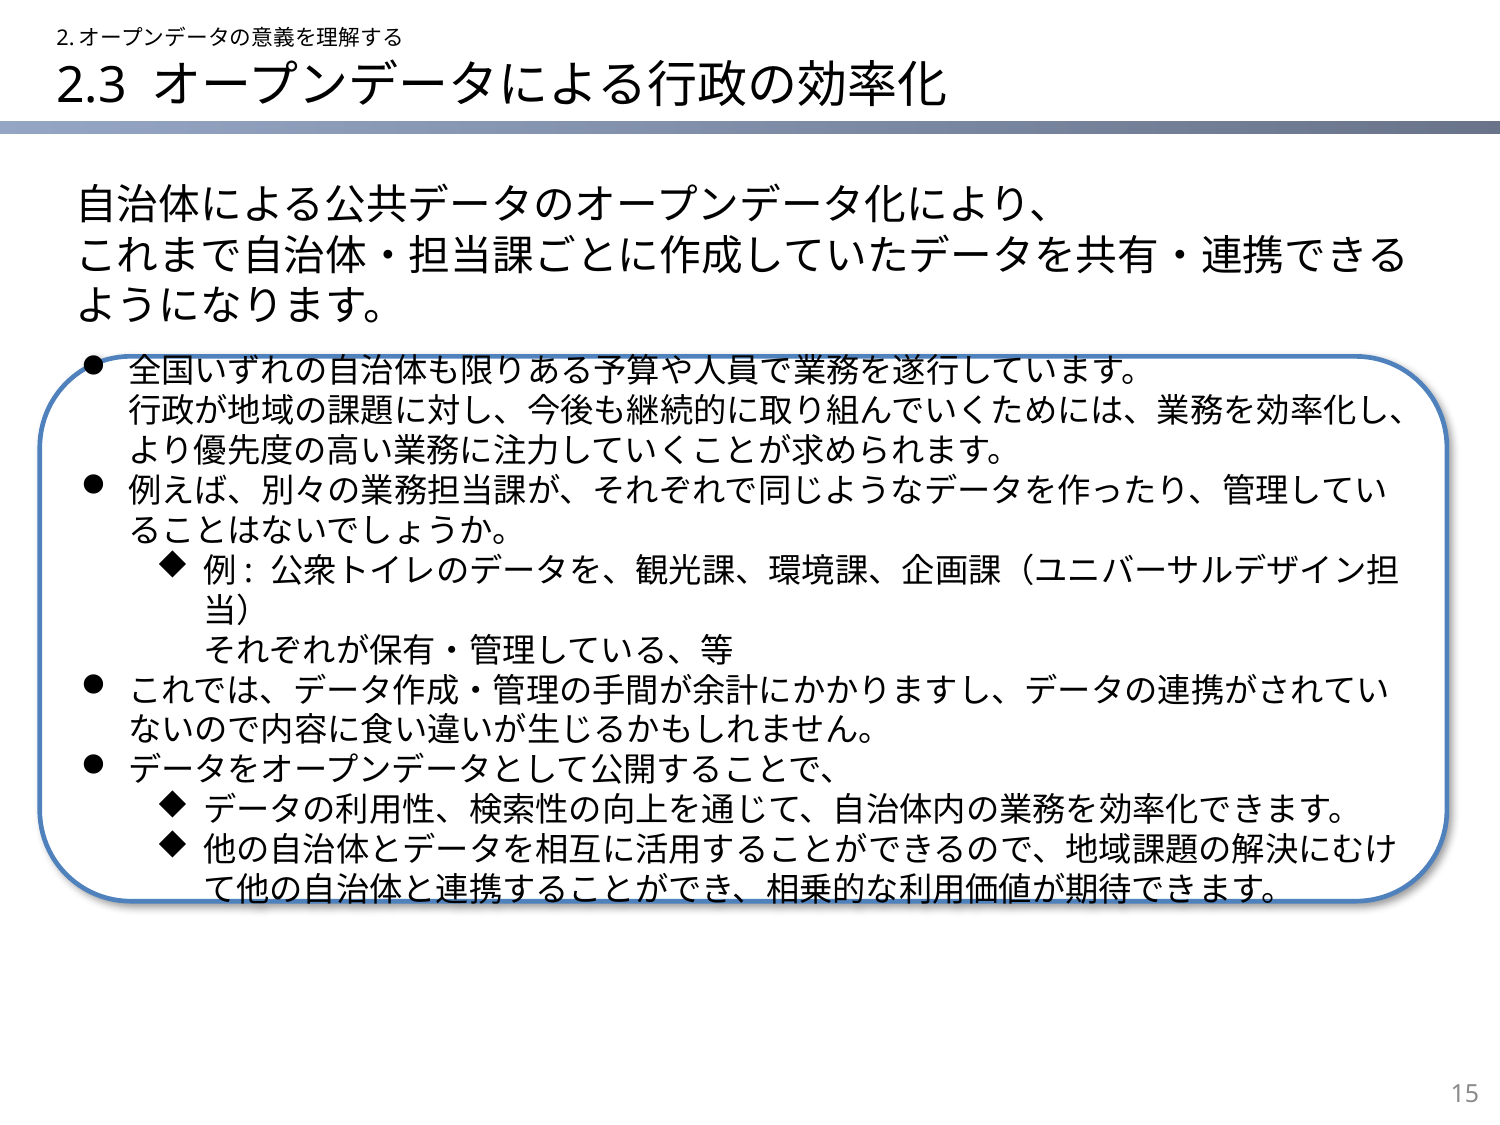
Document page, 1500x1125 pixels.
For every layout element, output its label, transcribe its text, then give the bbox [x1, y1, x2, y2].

text_box 全国いずれの自治体も限りある予算や人員で業務を遂行しています。 行政が地域の課題に対し、今後も継続的に取り組んでいくためには、業務を効率化し、より優先度の高い業務に注力していくことが求められます。 例えば、別々の業務担当課が、それぞれで同じようなデータを作ったり、管理していることはないでしょうか。 例: 公衆トイレのデータを、観光課、環境課、企画課（ユニバーサルデザイン担当） それぞれが保有・管理している、等 これでは、データ作成・管理の手間が余計にかかりますし、データの連携がされていないので内容に食い違いが生じるかもしれません。 データをオープンデータとして公開することで、 データの利用性、検索性の向上を通じて、自治体内の業務を効率化できます。 他の自治体とデータを相互に活用することができるので、地域課題の解決にむけて他の自治体と連携することができ、相乗的な利用価値が期待できます。 [38, 355, 1448, 903]
text_box 自治体による公共データのオープンデータ化により、 これまで自治体・担当課ごとに作成していたデータを共有・連携できるようになります。 [59, 223, 1448, 284]
text_box 2.3 オープンデータによる行政の効率化 [41, 58, 1471, 122]
text_box 2.オープンデータの意義を理解する [41, 19, 1471, 58]
slide_number 14 [1411, 1070, 1495, 1118]
